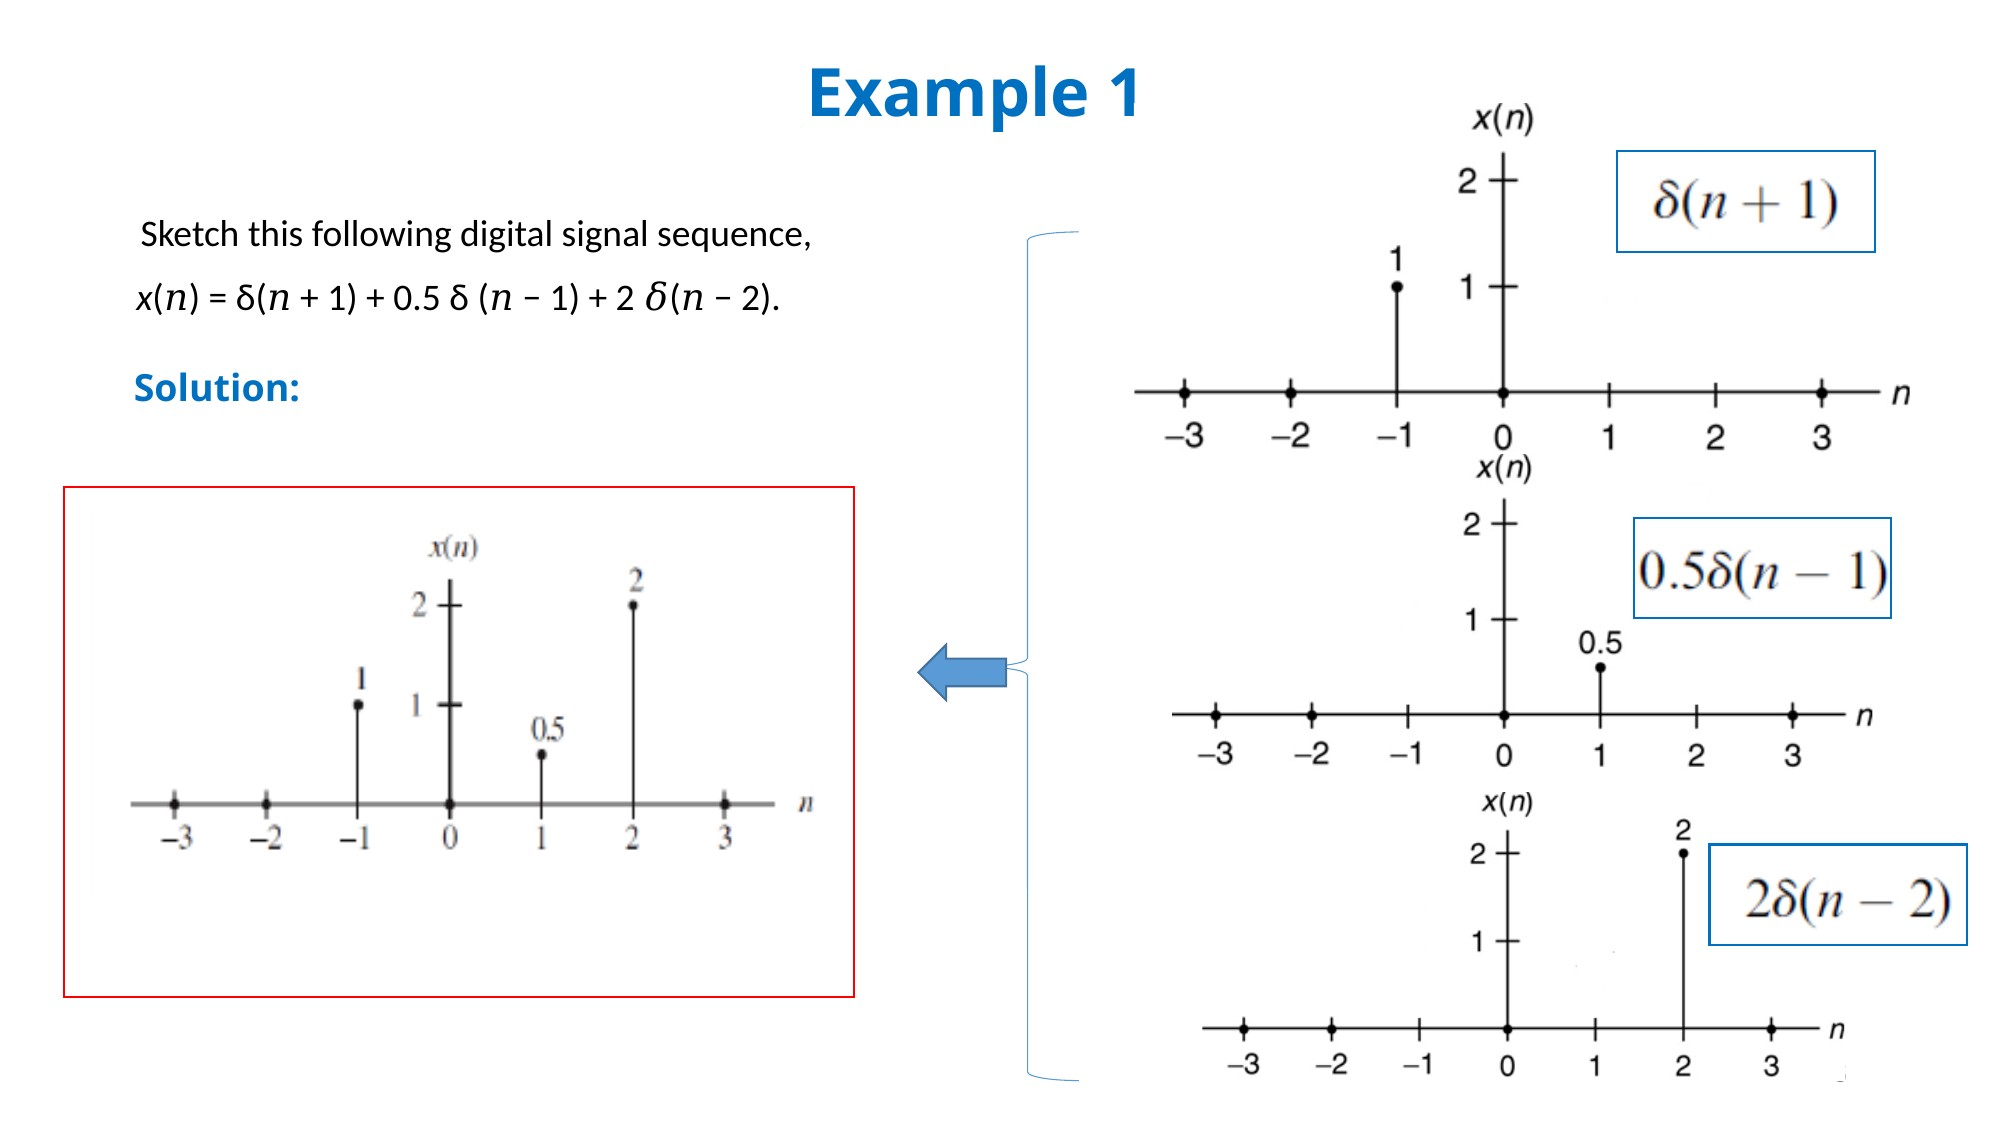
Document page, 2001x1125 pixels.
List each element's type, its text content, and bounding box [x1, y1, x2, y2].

text_box [916, 642, 1008, 703]
picture [1201, 792, 1954, 1081]
text_box Example 1 [791, 42, 1161, 138]
text_box [63, 486, 855, 998]
text_box [1875, 517, 1892, 525]
text_box x(𝑛) = δ(𝑛 + 1) + 0.5 δ (𝑛 − 1) + 2 𝛿(𝑛 − 2). [121, 262, 824, 326]
text_box Solution: [118, 356, 316, 416]
text_box Sketch this following digital signal sequence, [125, 201, 829, 262]
picture [1133, 103, 1914, 775]
text_box [1846, 843, 1968, 946]
picture [90, 510, 833, 895]
text_box [1008, 231, 1079, 1082]
text_box [1875, 615, 1892, 619]
slide_number 5 [1412, 1042, 1863, 1103]
